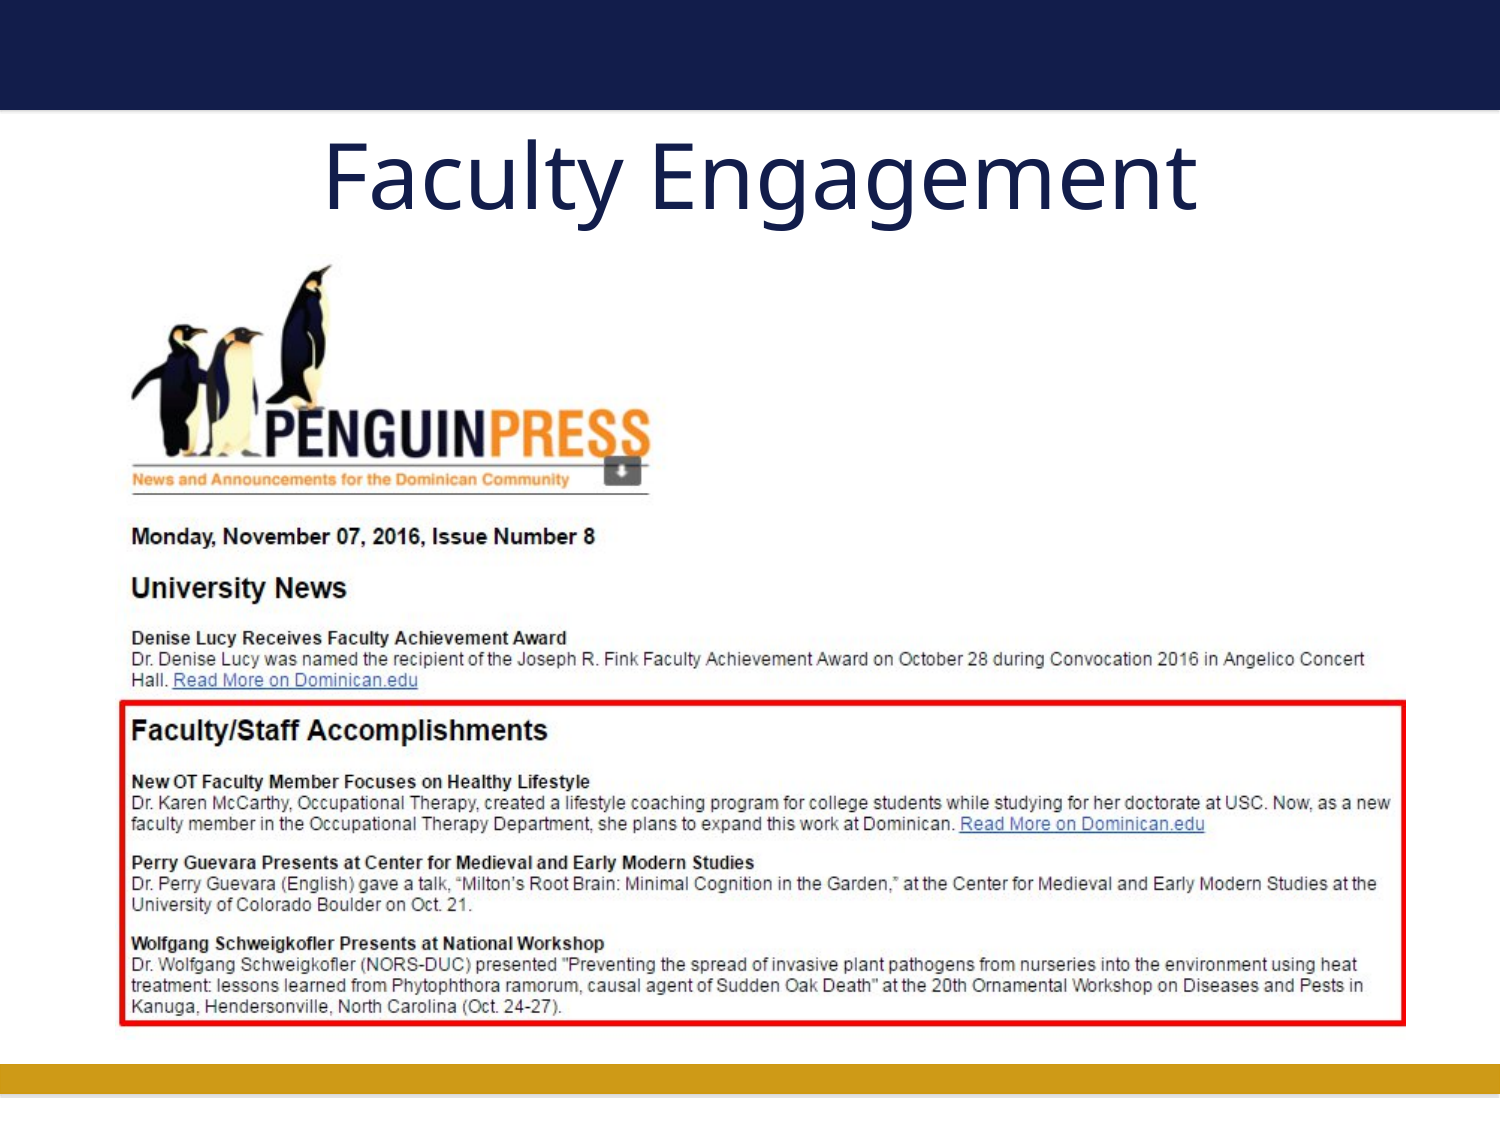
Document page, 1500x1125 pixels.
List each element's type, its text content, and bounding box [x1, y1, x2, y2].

title Faculty Engagement [95, 58, 1425, 287]
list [114, 254, 1406, 1040]
